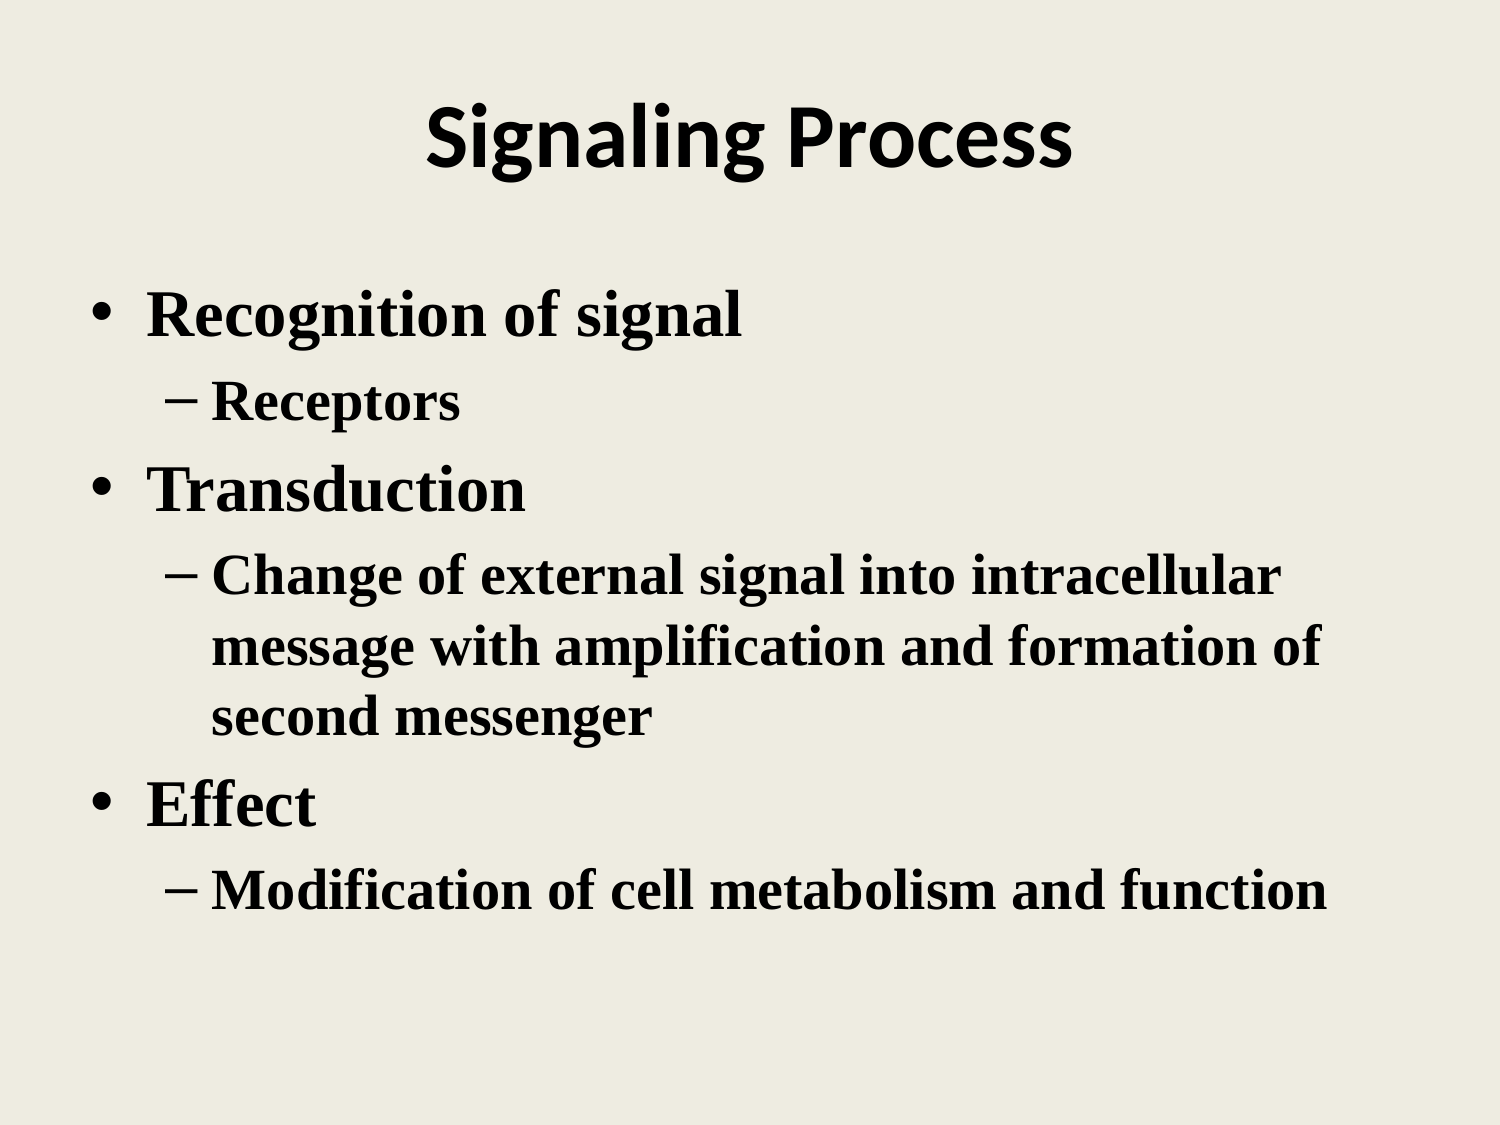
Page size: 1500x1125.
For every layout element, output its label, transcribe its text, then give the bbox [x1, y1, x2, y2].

list Recognition of signal Receptors Transduction Change of external signal into intracellular message with amplification and formation of second messenger Effect Modification of cell metabolism and function [74, 262, 1426, 1006]
title Signaling Process [74, 62, 1426, 201]
